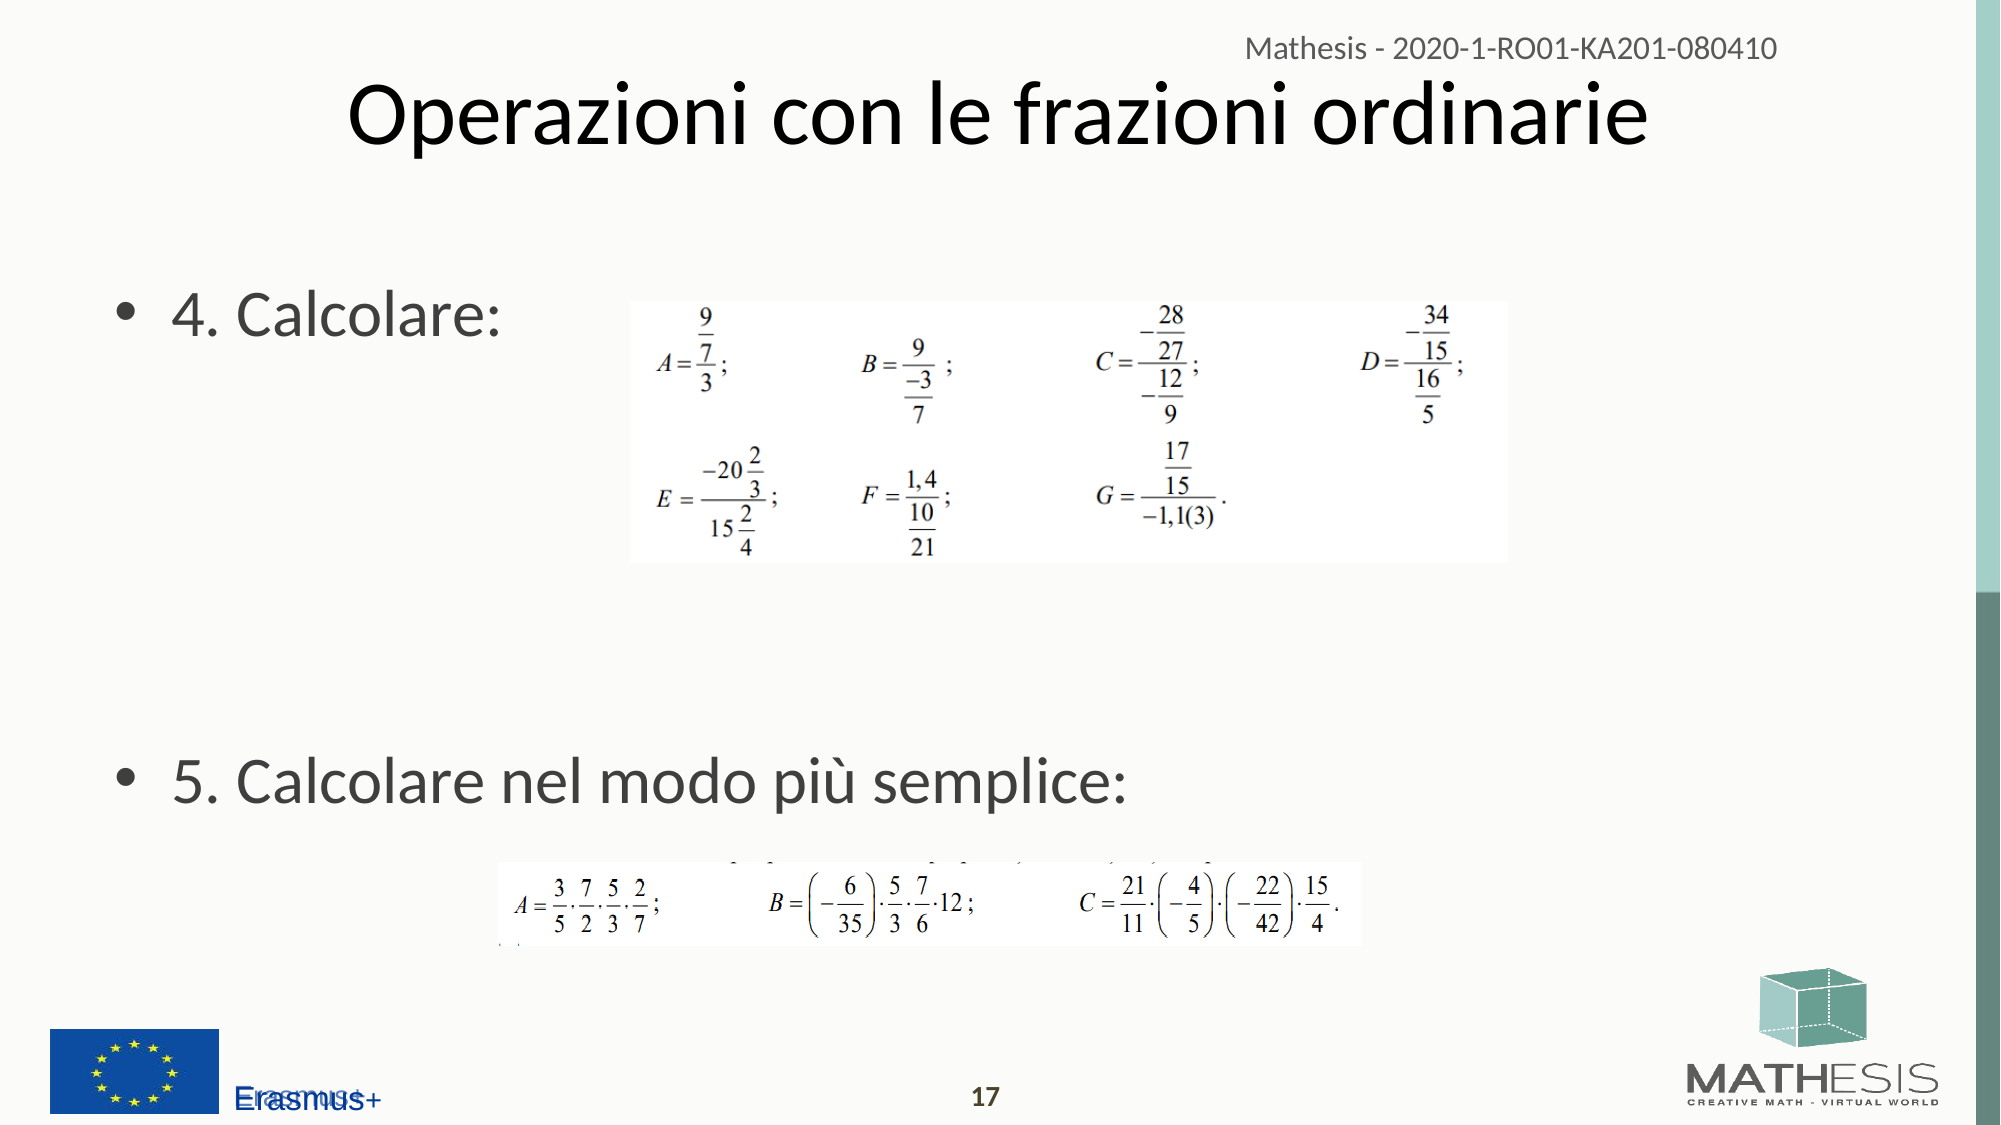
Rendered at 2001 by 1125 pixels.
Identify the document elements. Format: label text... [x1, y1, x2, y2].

list 4. Calcolare: 5. Calcolare nel modo più semplice: [99, 262, 1900, 1005]
picture [498, 862, 1362, 947]
title Operazioni con le frazioni ordinarie [99, 45, 1900, 233]
picture [630, 301, 1508, 563]
picture [50, 1029, 219, 1114]
